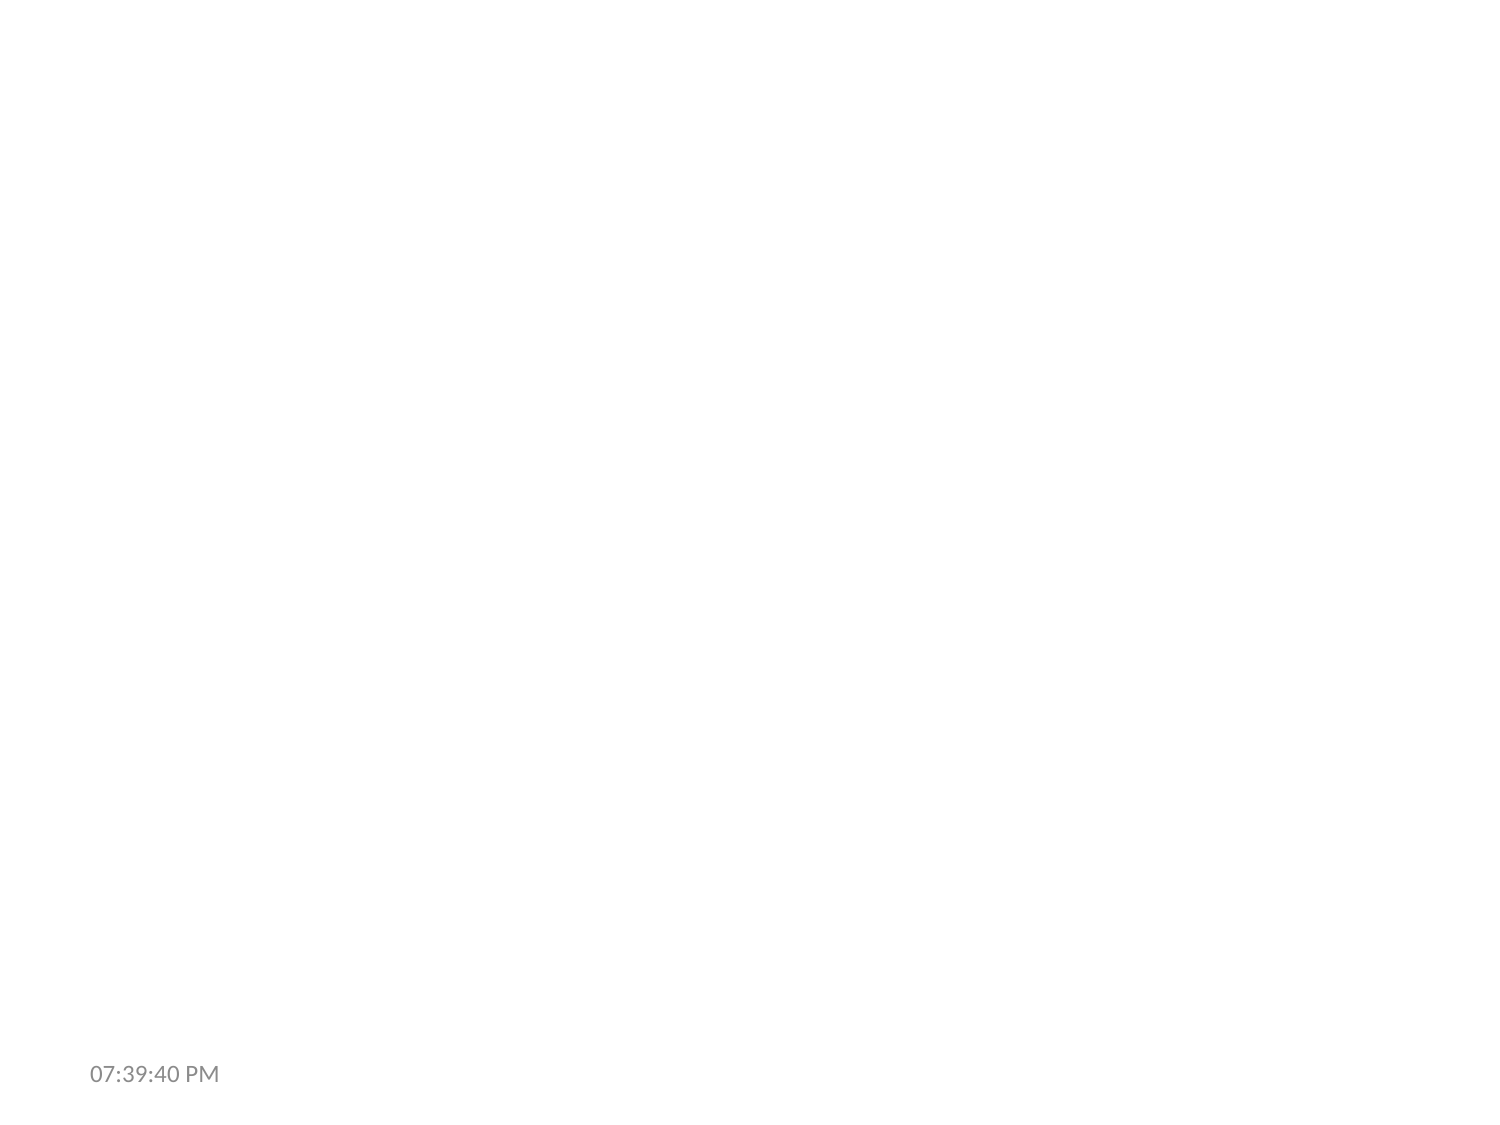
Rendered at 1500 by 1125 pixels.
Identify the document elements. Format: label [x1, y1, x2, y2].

slide_number [75, 1042, 425, 1103]
